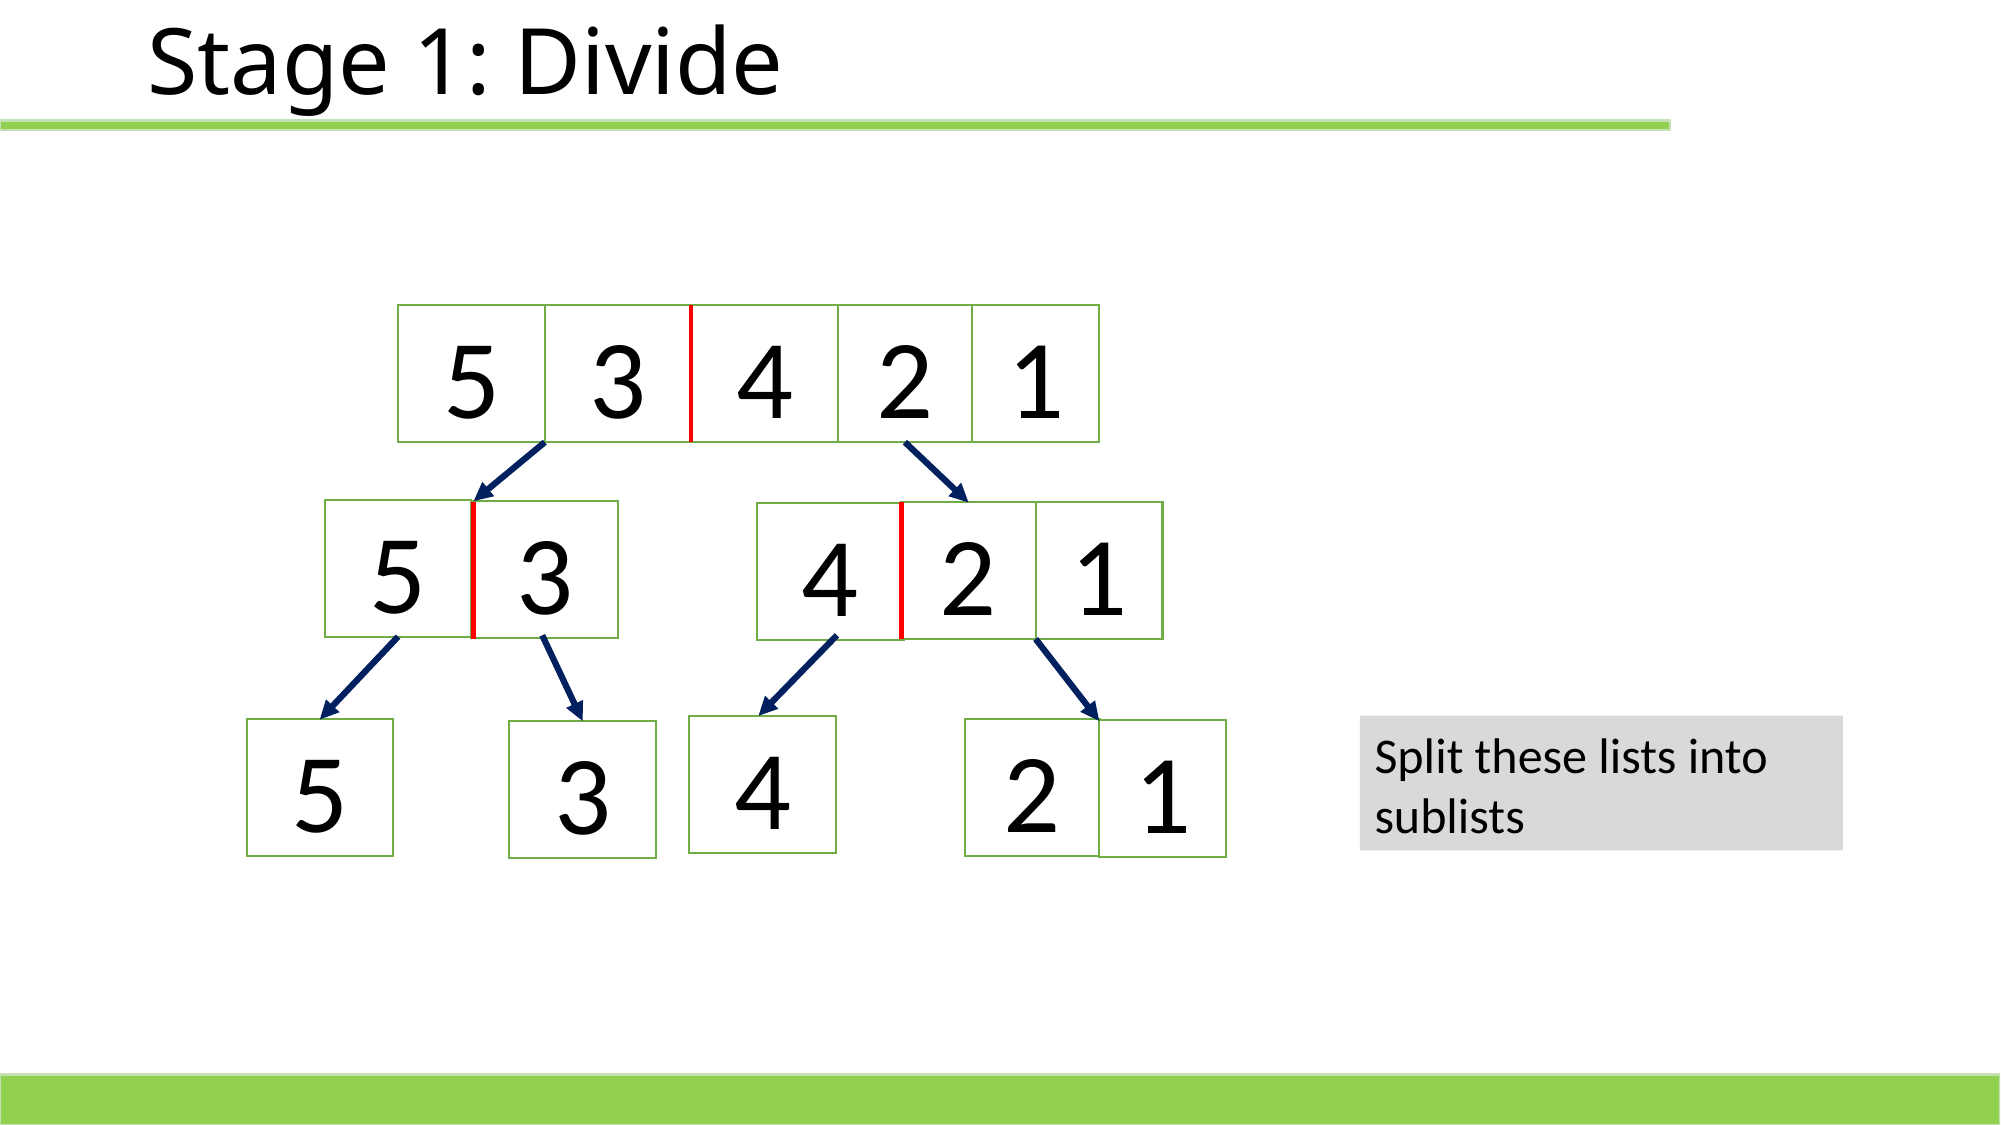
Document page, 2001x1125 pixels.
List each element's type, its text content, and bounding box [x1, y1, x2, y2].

text_box 3 [508, 720, 657, 859]
text_box 1 [1098, 719, 1227, 858]
text_box 5 [246, 718, 394, 857]
text_box 2 [837, 304, 971, 443]
text_box 2 [964, 718, 1098, 857]
title Stage 1: Divide [132, 0, 904, 162]
text_box 4 [756, 502, 905, 641]
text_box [904, 442, 969, 503]
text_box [473, 442, 545, 501]
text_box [1035, 639, 1100, 721]
text_box Split these lists into sublists [1359, 715, 1843, 851]
text_box 2 [900, 501, 1035, 640]
text_box 4 [690, 304, 837, 443]
text_box 3 [546, 304, 690, 443]
text_box 3 [474, 500, 619, 639]
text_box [542, 635, 583, 721]
text_box 1 [1035, 501, 1164, 640]
text_box 5 [324, 499, 472, 638]
text_box 5 [397, 304, 546, 443]
text_box 4 [688, 715, 837, 854]
text_box 1 [971, 304, 1100, 443]
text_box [319, 636, 399, 720]
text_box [758, 635, 837, 716]
